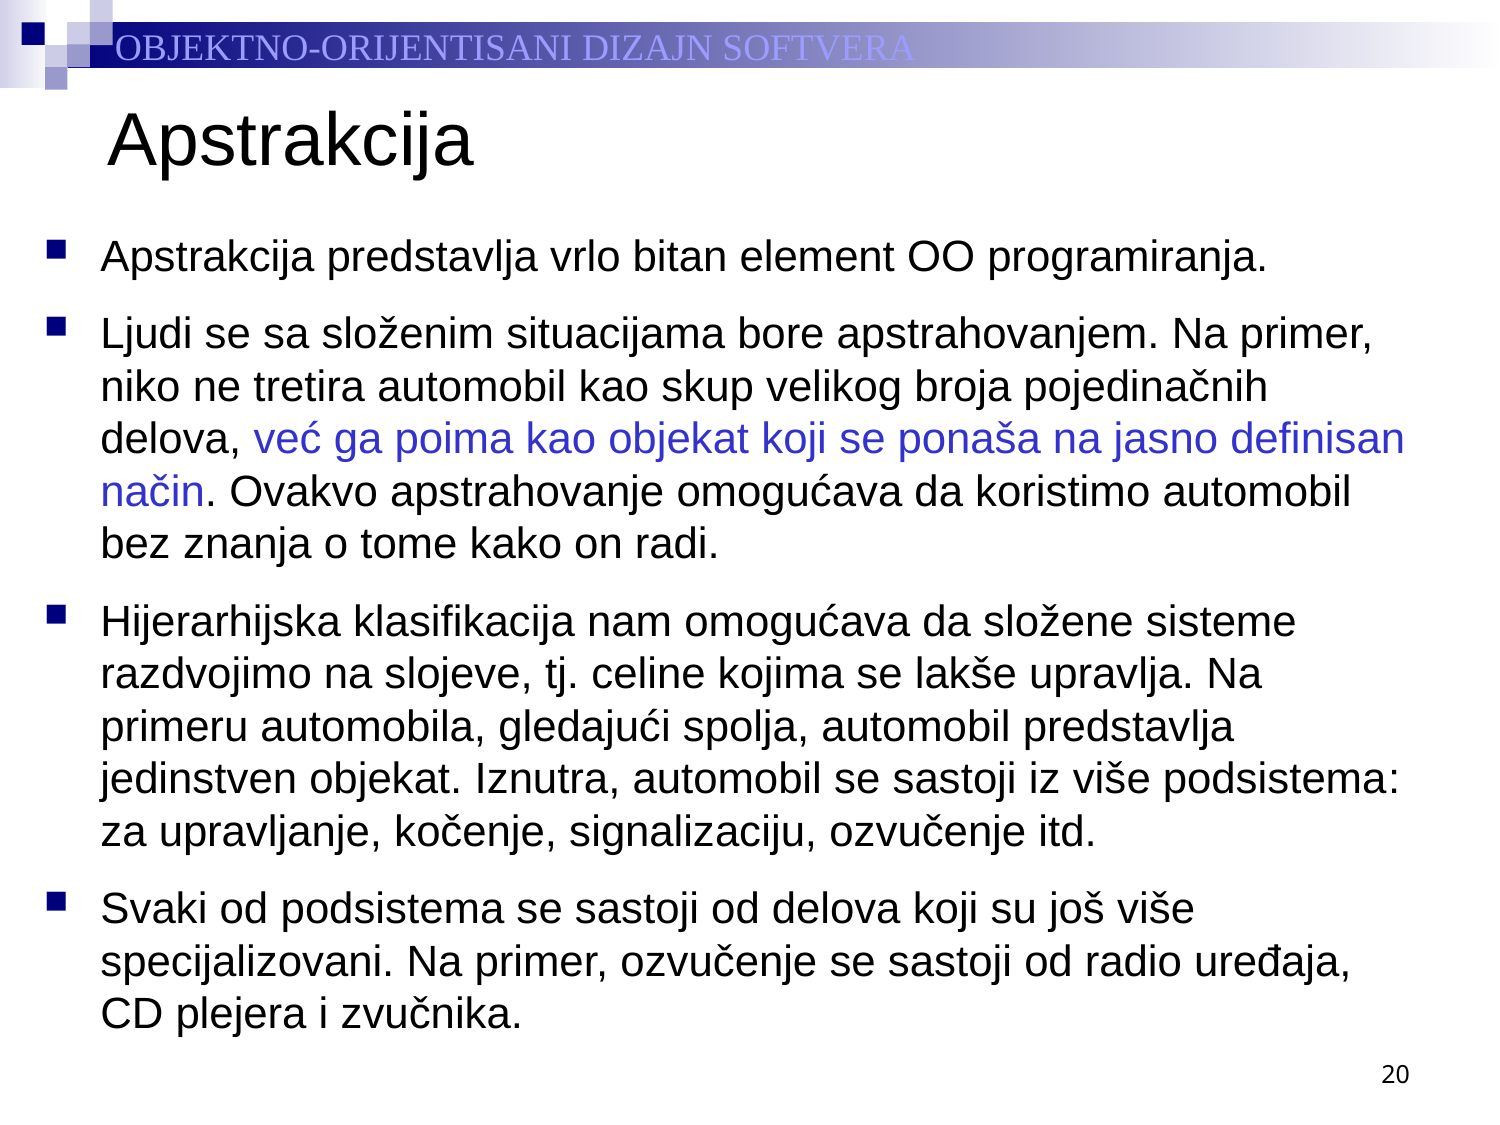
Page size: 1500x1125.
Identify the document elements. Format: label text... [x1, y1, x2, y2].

text_box Apstrakcija predstavlja vrlo bitan element OO programiranja. Ljudi se sa složenim situacijama bore apstrahovanjem. Na primer, niko ne tretira automobil kao skup velikog broja pojedinačnih delova, već ga poima kao objekat koji se ponaša na jasno definisan način. Ovakvo apstrahovanje omogućava da koristimo automobil bez znanja o tome kako on radi. Hijerarhijska klasifikacija nam omogućava da složene sisteme razdvojimo na slojeve, tj. celine kojima se lakše upravlja. Na primeru automobila, gledajući spolja, automobil predstavlja jedinstven objekat. Iznutra, automobil se sastoji iz više podsistema: za upravljanje, kočenje, signalizaciju, ozvučenje itd. Svaki od podsistema se sastoji od delova koji su još više specijalizovani. Na primer, ozvučenje se sastoji od radio uređaja, CD plejera i zvučnika. [29, 219, 1436, 953]
title Apstrakcija [92, 75, 514, 197]
slide_number 20 [1074, 1024, 1426, 1101]
